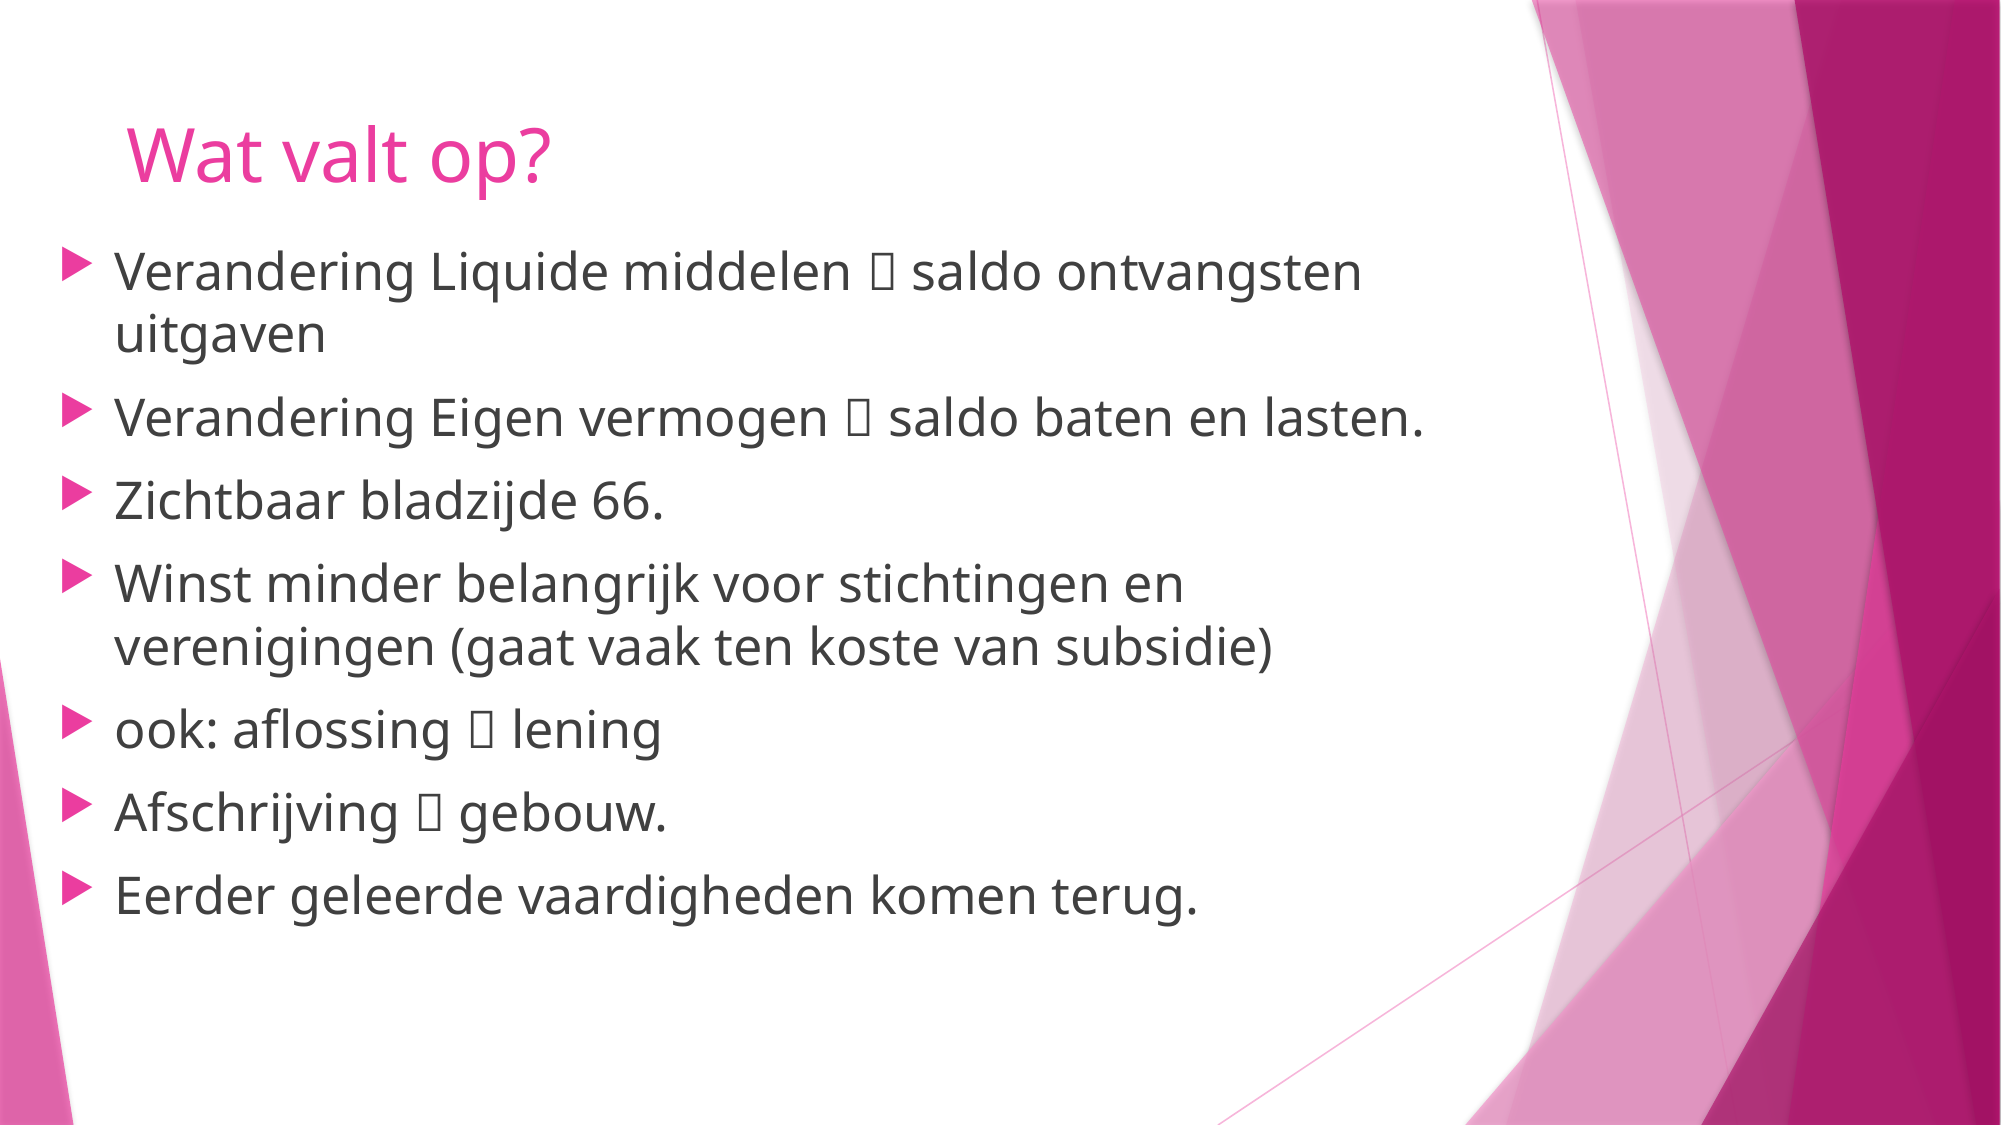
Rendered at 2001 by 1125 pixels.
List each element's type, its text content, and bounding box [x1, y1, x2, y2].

list Verandering Liquide middelen  saldo ontvangsten uitgaven Verandering Eigen vermogen  saldo baten en lasten. Zichtbaar bladzijde 66. Winst minder belangrijk voor stichtingen en verenigingen (gaat vaak ten koste van subsidie) ook: aflossing  lening Afschrijving  gebouw. Eerder geleerde vaardigheden komen terug. [43, 230, 1522, 991]
title Wat valt op? [111, 99, 1522, 230]
